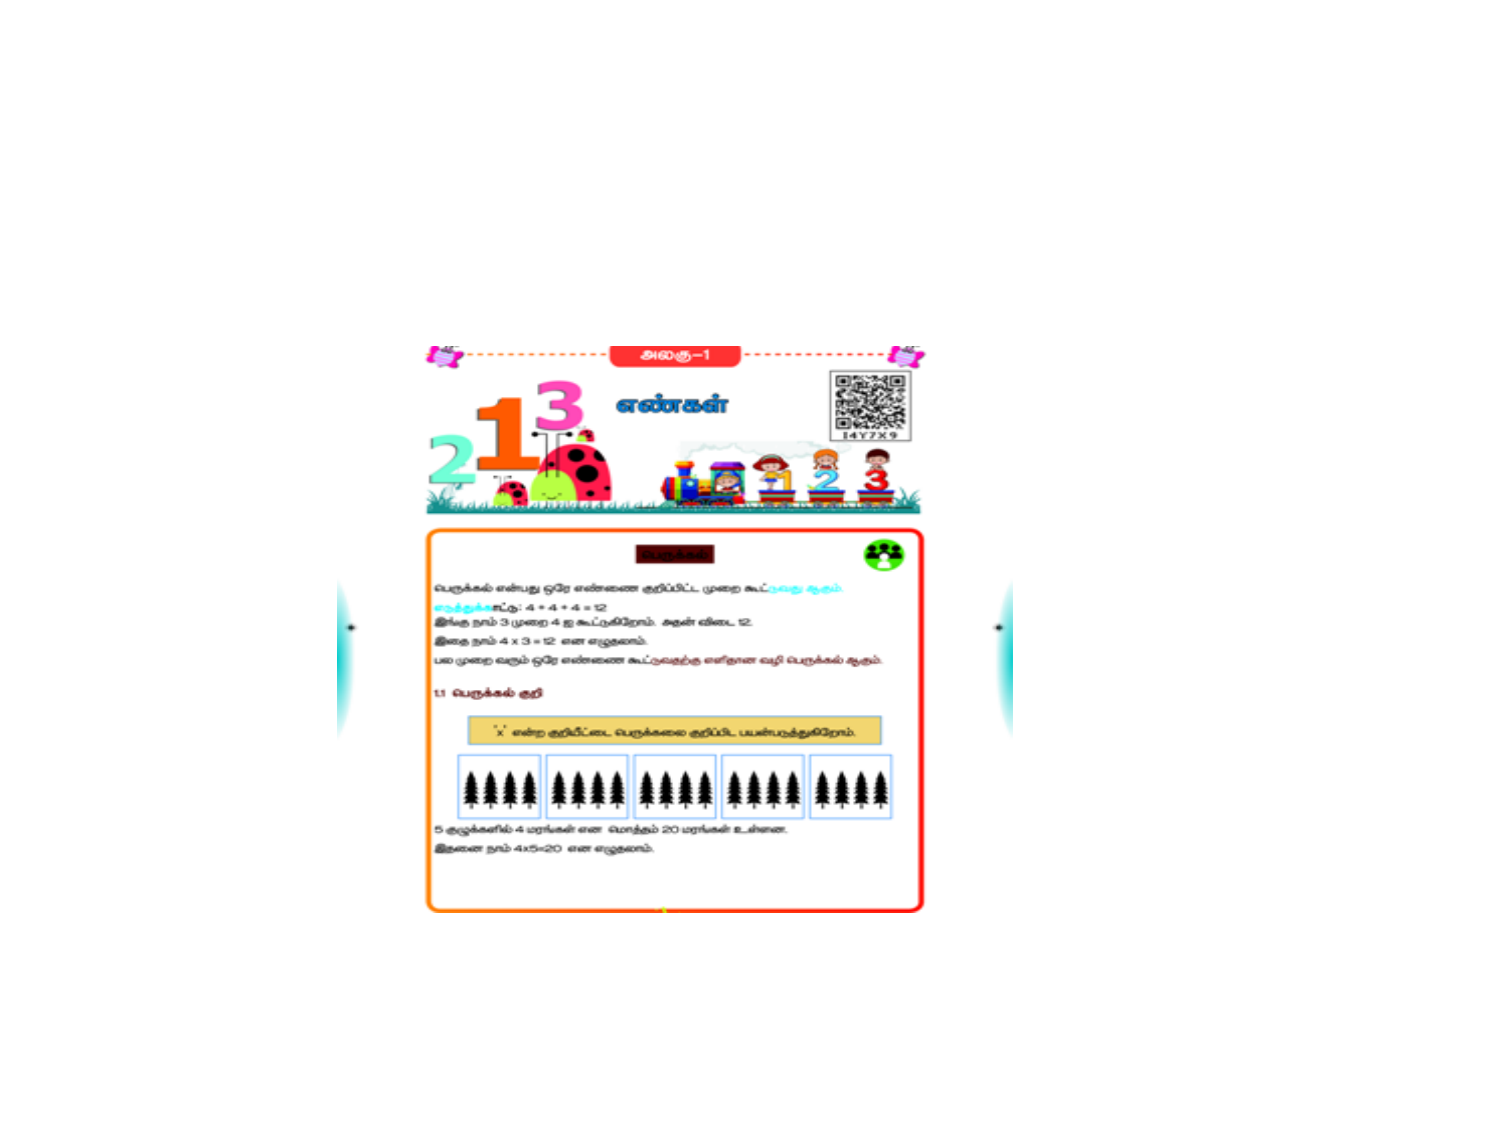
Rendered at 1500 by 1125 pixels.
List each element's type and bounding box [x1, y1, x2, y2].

list [337, 346, 1013, 913]
